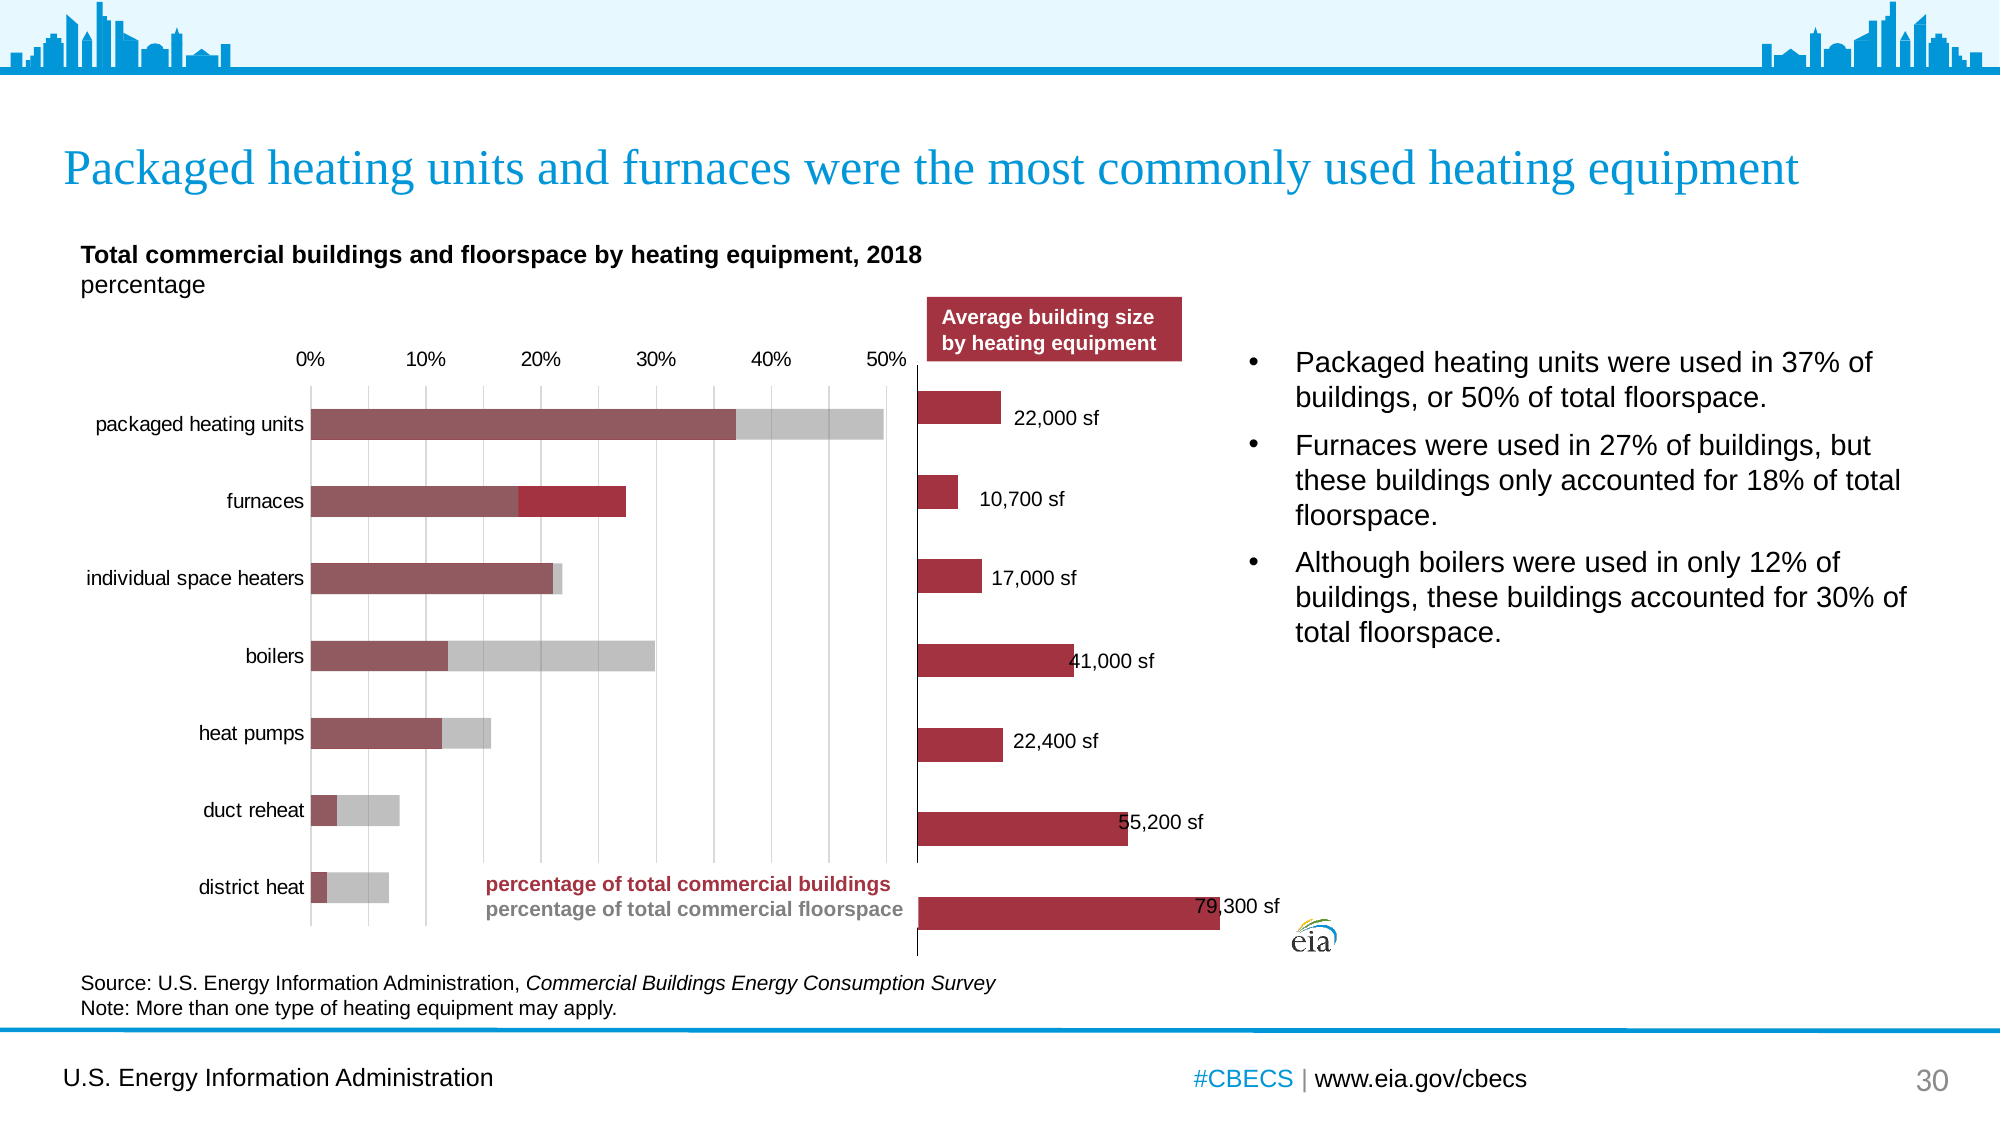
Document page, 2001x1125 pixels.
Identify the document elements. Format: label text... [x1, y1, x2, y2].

slide_number 30 [1886, 1048, 1978, 1109]
footer #CBECS | www.eia.gov/cbecs [1023, 1047, 1699, 1107]
text_box Total commercial buildings and floorspace by heating equipment, 2018 percentage [65, 231, 1026, 306]
text_box Packaged heating units were used in 37% of buildings, or 50% of total floorspace. Furnaces were used in 27% of buildings, but these buildings only accounted for 18% of total floorspace. Although boilers were used in only 12% of buildings, these buildings accounted for 30% of total floorspace. [1233, 336, 1952, 656]
chart [65, 336, 1268, 969]
text_box Average building size by heating equipment [926, 296, 1182, 353]
text_box Source: U.S. Energy Information Administration, Commercial Buildings Energy Consumption Survey Note: More than one type of heating equipment may apply. [65, 962, 1091, 1027]
title Packaged heating units and furnaces were the most commonly used heating equipment [48, 77, 1952, 202]
picture [1289, 916, 1339, 954]
text_box 79,300 sf [1268, 885, 1315, 925]
